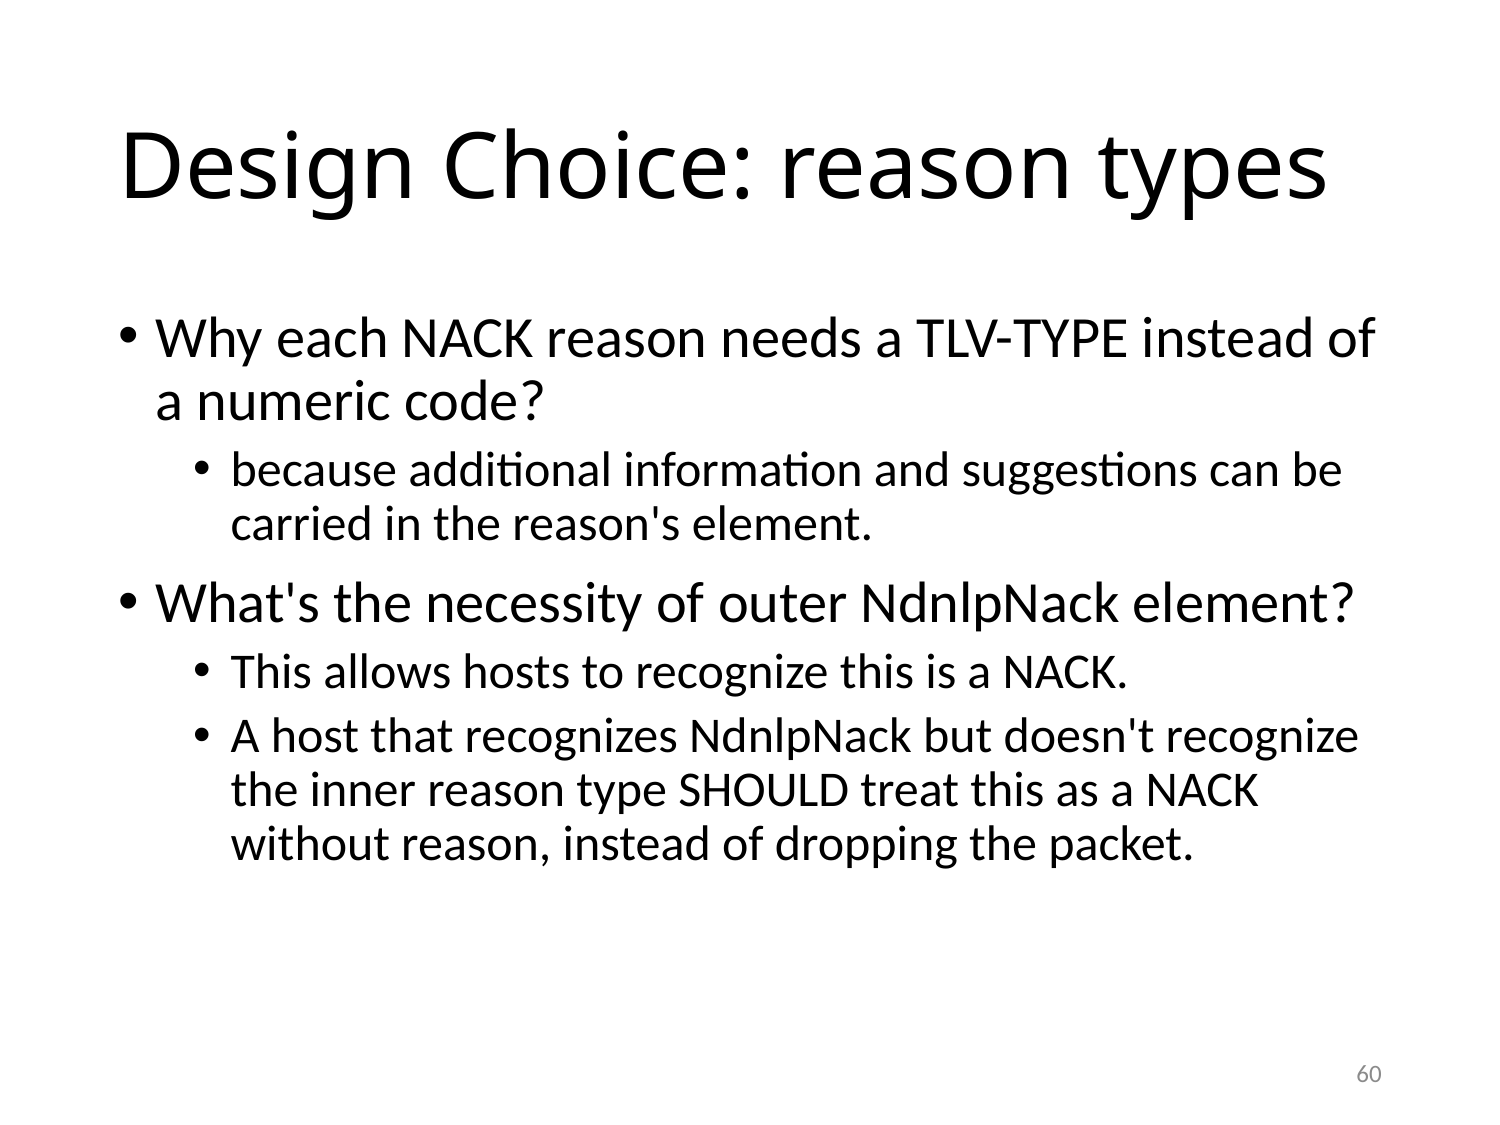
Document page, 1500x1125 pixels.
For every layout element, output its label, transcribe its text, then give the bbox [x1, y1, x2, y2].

list Why each NACK reason needs a TLV-TYPE instead of a numeric code? because additional information and suggestions can be carried in the reason's element. What's the necessity of outer NdnlpNack element? This allows hosts to recognize this is a NACK. A host that recognizes NdnlpNack but doesn't recognize the inner reason type SHOULD treat this as a NACK without reason, instead of dropping the packet. [103, 299, 1397, 1014]
title Design Choice: reason types [103, 59, 1397, 278]
slide_number 60 [1059, 1042, 1397, 1103]
